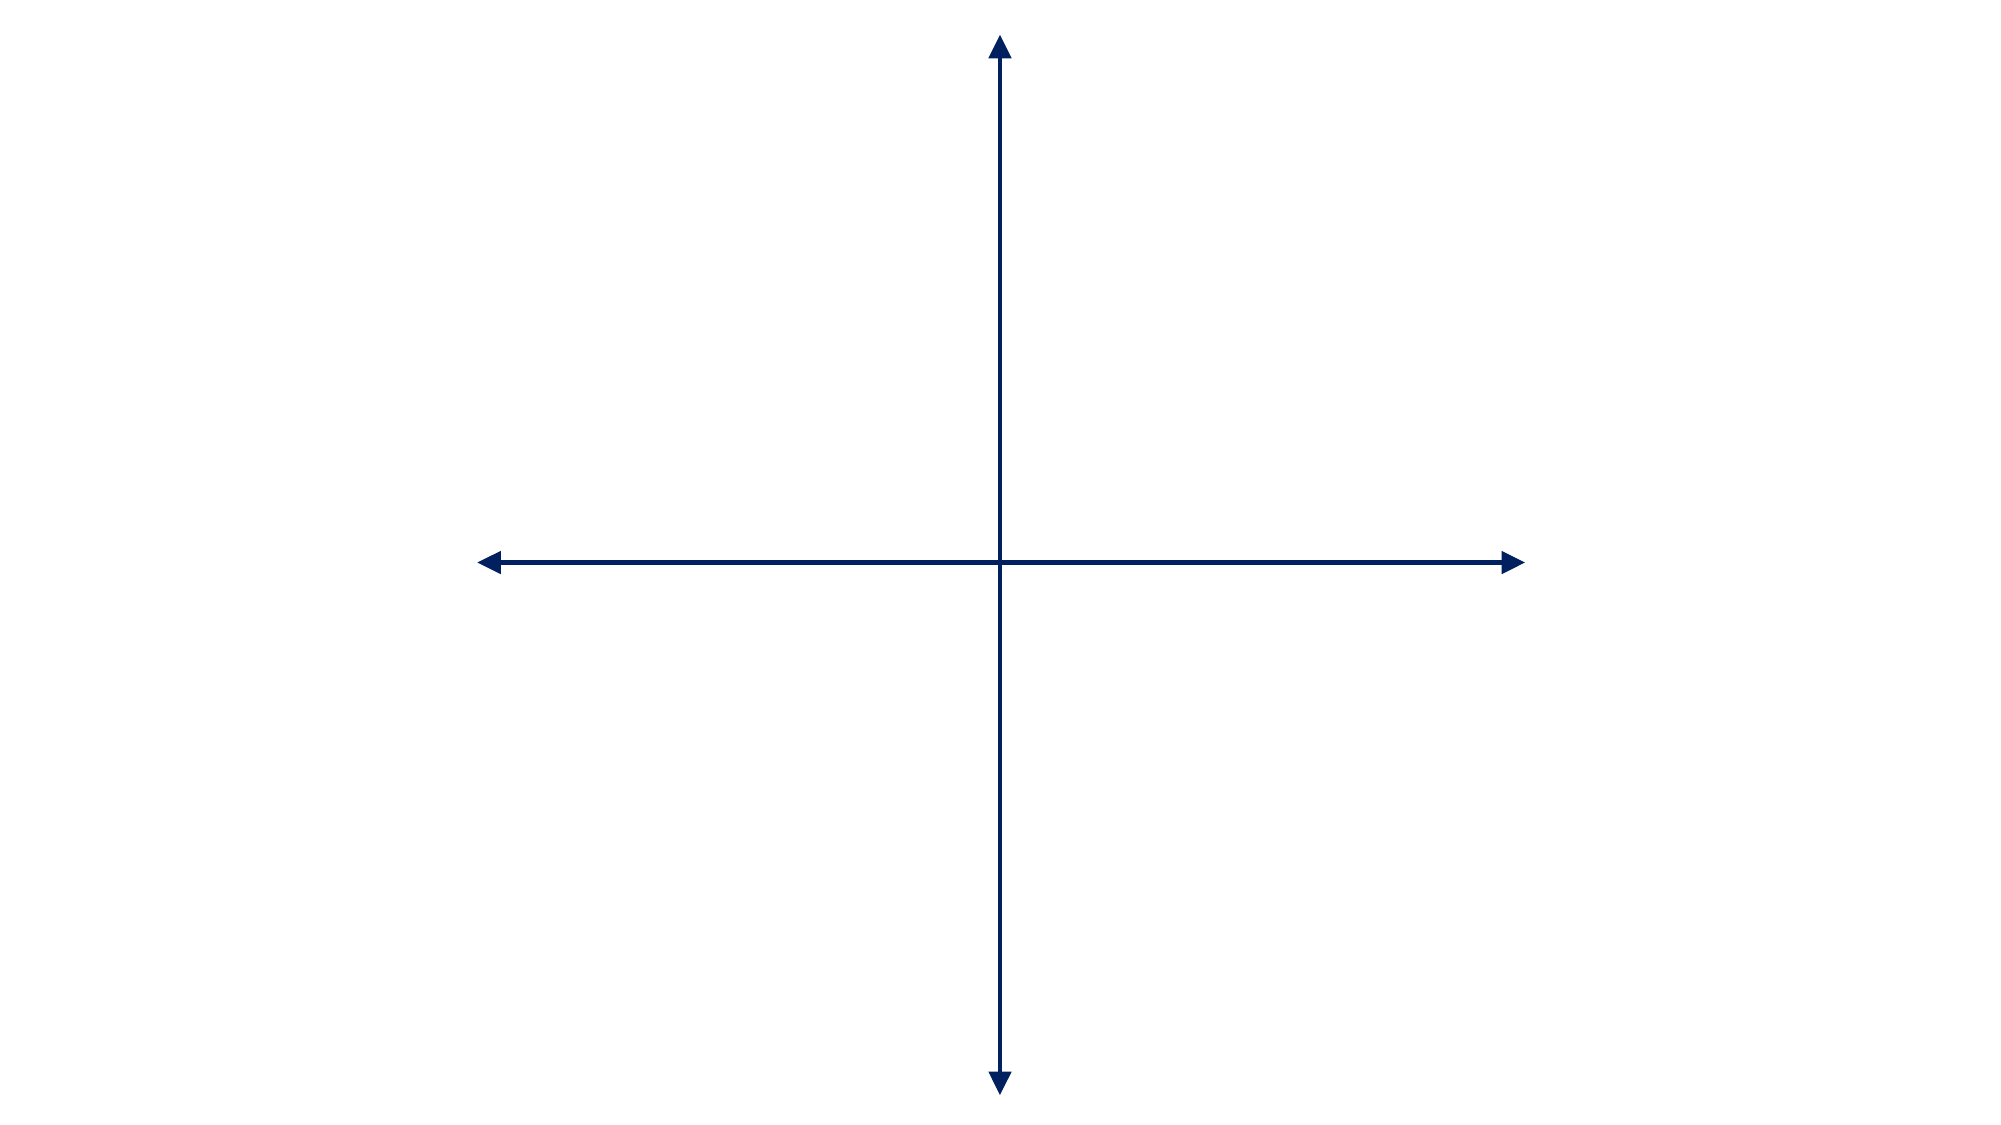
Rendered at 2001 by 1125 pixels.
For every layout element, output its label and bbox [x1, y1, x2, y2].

text_box [477, 34, 1525, 1095]
